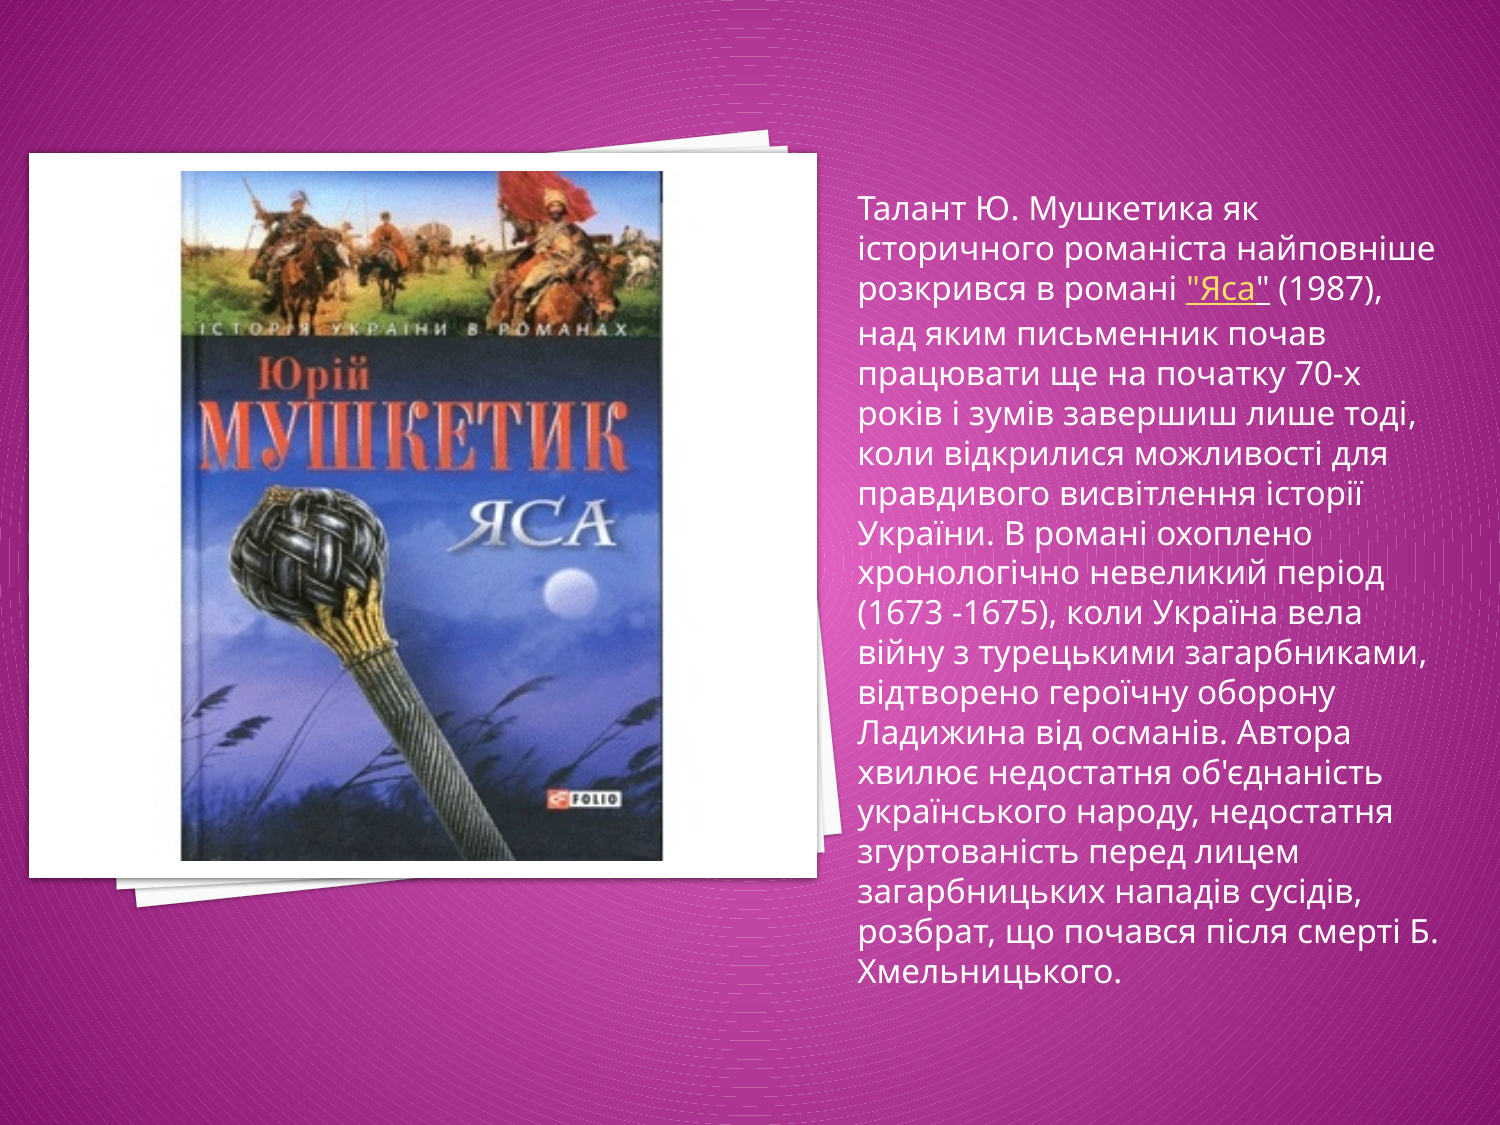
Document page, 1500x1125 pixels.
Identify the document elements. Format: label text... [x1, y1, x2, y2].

list Талант Ю. Мушкетика як історичного романіста найповніше розкрився в романі "Яса" (1987), над яким письменник почав працювати ще на початку 70-х років і зумів завершиш лише тоді, коли відкрилися можливості для правдивого висвітлення історії України. В романі охоплено хронологічно невеликий період (1673 -1675), коли Україна вела війну з турецькими загарбниками, відтворено героїчну оборону Ладижина від османів. Автора хвилює недостатня об'єднаність українського народу, недостатня згуртованість перед лицем загарбницьких нападів сусідів, розбрат, що почався після смерті Б. Хмельницького. [843, 187, 1447, 1020]
picture [46, 170, 800, 862]
